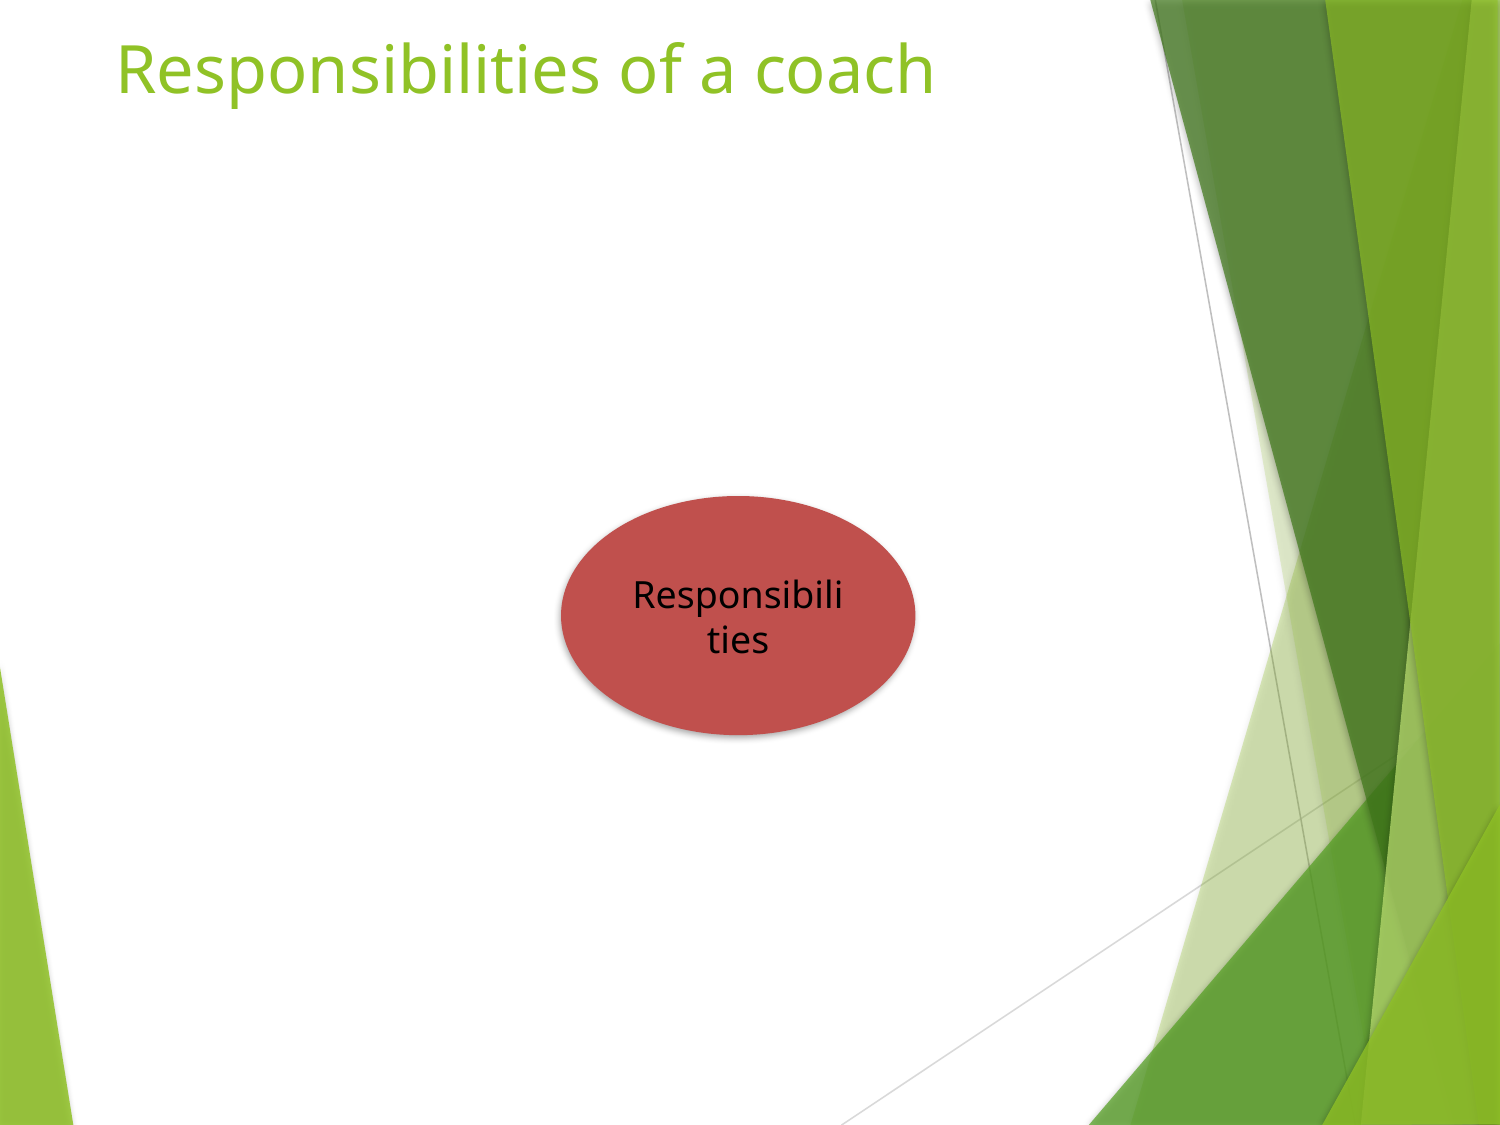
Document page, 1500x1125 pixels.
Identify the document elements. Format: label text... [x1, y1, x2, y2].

title Responsibilities of a coach [100, 19, 1401, 115]
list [28, 136, 1448, 1095]
